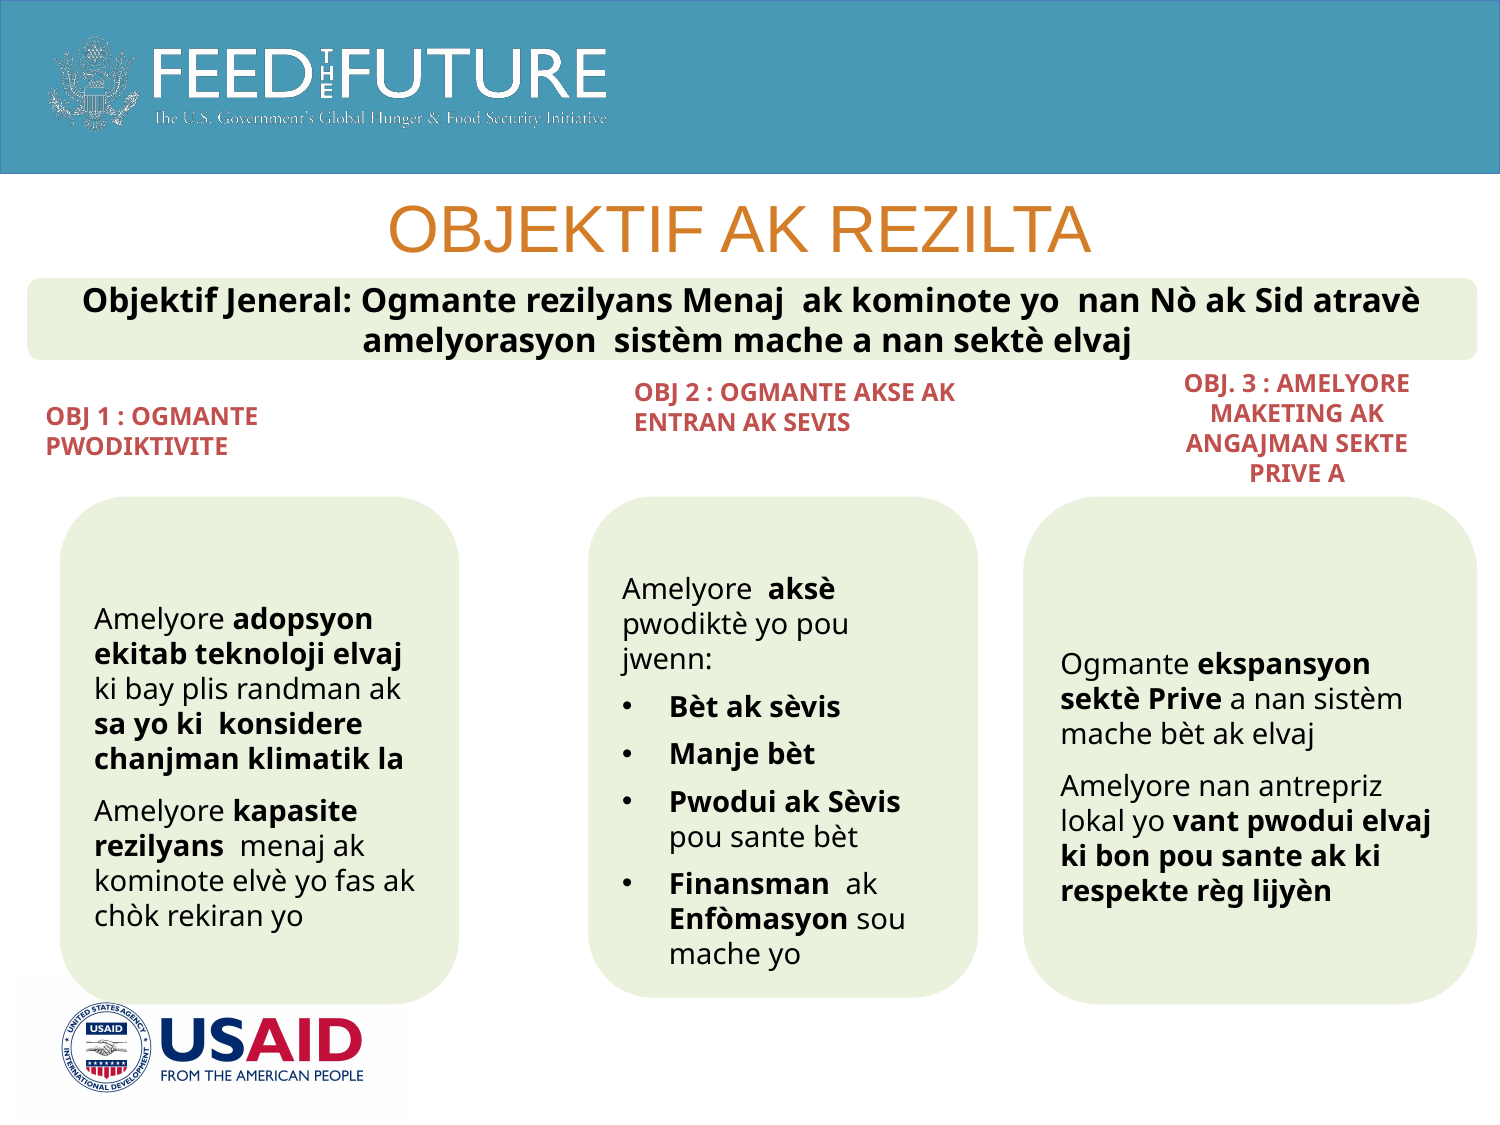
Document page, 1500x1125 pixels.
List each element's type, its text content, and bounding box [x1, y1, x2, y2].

text_box Amelyore adopsyon ekitab teknoloji elvaj ki bay plis randman ak sa yo ki konsidere chanjman klimatik la Amelyore kapasite rezilyans menaj ak kominote elvè yo fas ak chòk rekiran yo [59, 496, 459, 1005]
text_box OBJ 2 : OGMANTE AKSE AK ENTRAN AK SEVIS [627, 370, 979, 443]
picture [17, 974, 407, 1125]
picture [47, 36, 606, 132]
text_box Objektif Jeneral: Ogmante rezilyans Menaj ak kominote yo nan Nò ak Sid atravè amelyorasyon sistèm mache a nan sektè elvaj [27, 278, 1478, 361]
text_box OBJ. 3 : AMELYORE MAKETING AK ANGAJMAN SEKTE PRIVE A [1140, 361, 1454, 495]
text_box OBJ 1 : OGMANTE PWODIKTIVITE [30, 392, 390, 468]
text_box Amelyore aksè pwodiktè yo pou jwenn: Bèt ak sèvis Manje bèt Pwodui ak Sèvis pou sante bèt Finansman ak Enfòmasyon sou mache yo [588, 496, 979, 998]
text_box Ogmante ekspansyon sektè Prive a nan sistèm mache bèt ak elvaj Amelyore nan antrepriz lokal yo vant pwodui elvaj ki bon pou sante ak ki respekte règ lijyèn [1023, 496, 1478, 1005]
title OBJEKTIF AK REZILTA [27, 178, 1453, 277]
